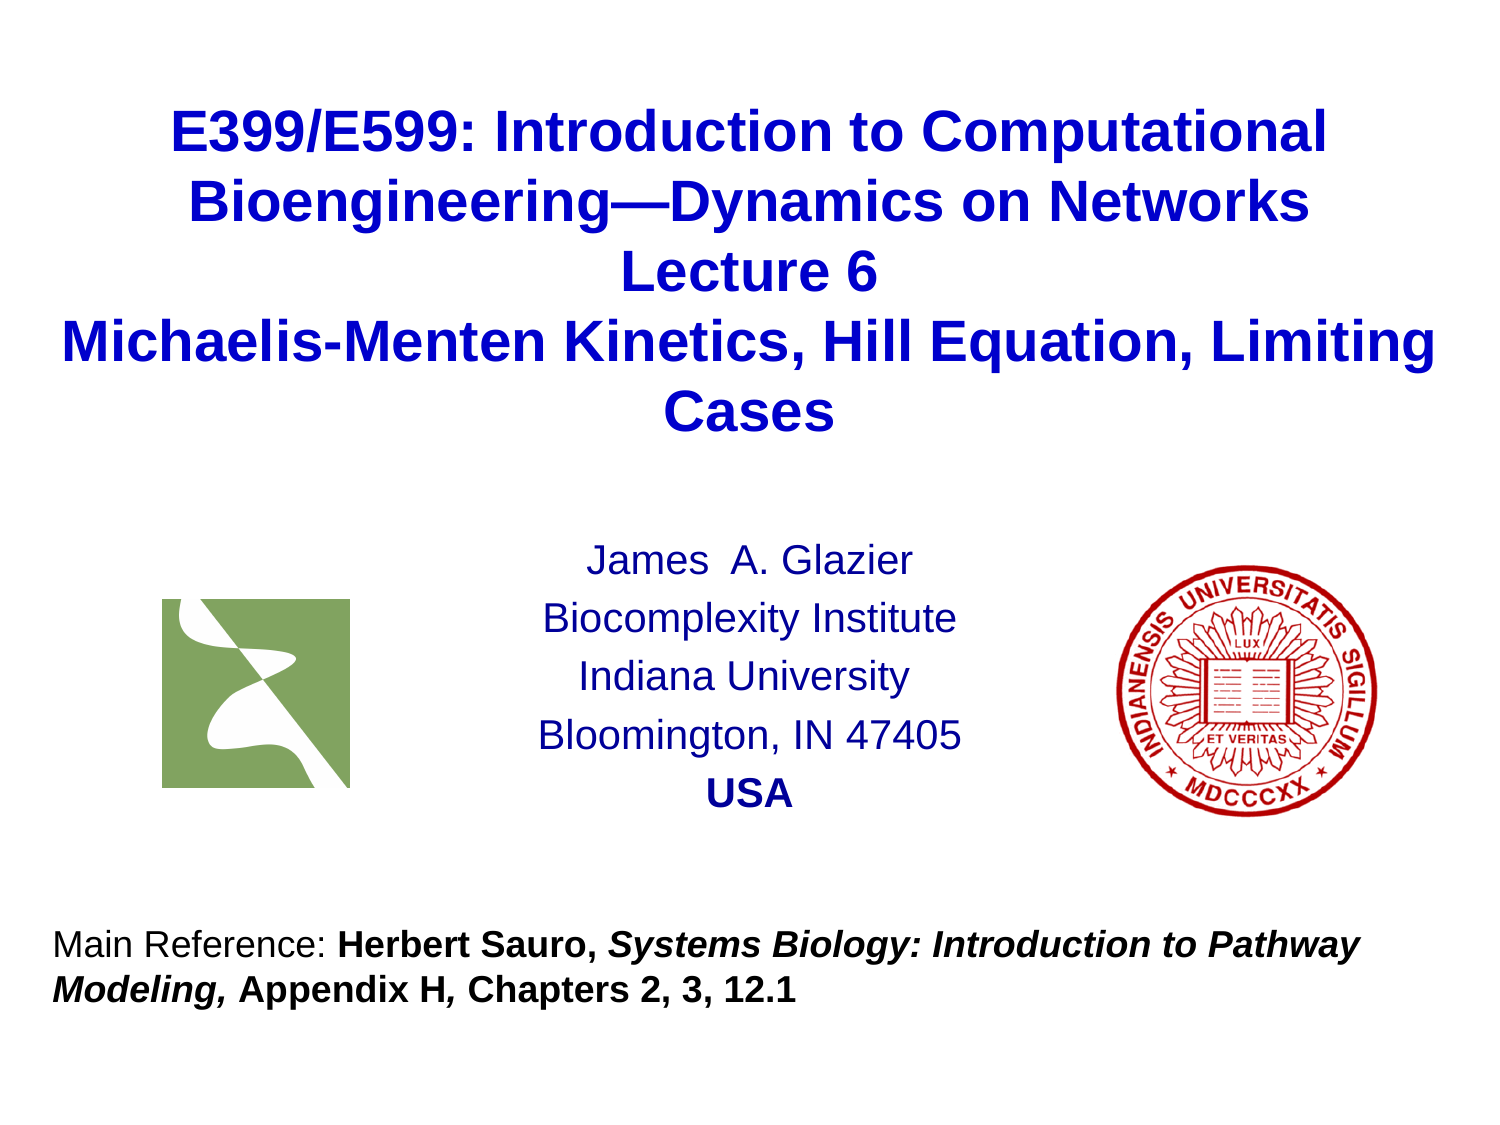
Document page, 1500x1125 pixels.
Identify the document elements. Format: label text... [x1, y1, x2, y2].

picture [162, 599, 351, 788]
picture [1087, 537, 1407, 845]
title E399/E599: Introduction to Computational Bioengineering—Dynamics on Networks Lecture 6 Michaelis-Menten Kinetics, Hill Equation, Limiting Cases [24, 124, 1475, 412]
subtitle James A. Glazier Biocomplexity Institute Indiana University Bloomington, IN 47405 USA [225, 525, 1275, 850]
text_box Main Reference: Herbert Sauro, Systems Biology: Introduction to Pathway Modeling, Appendix H, Chapters 2, 3, 12.1 [37, 912, 1450, 1018]
